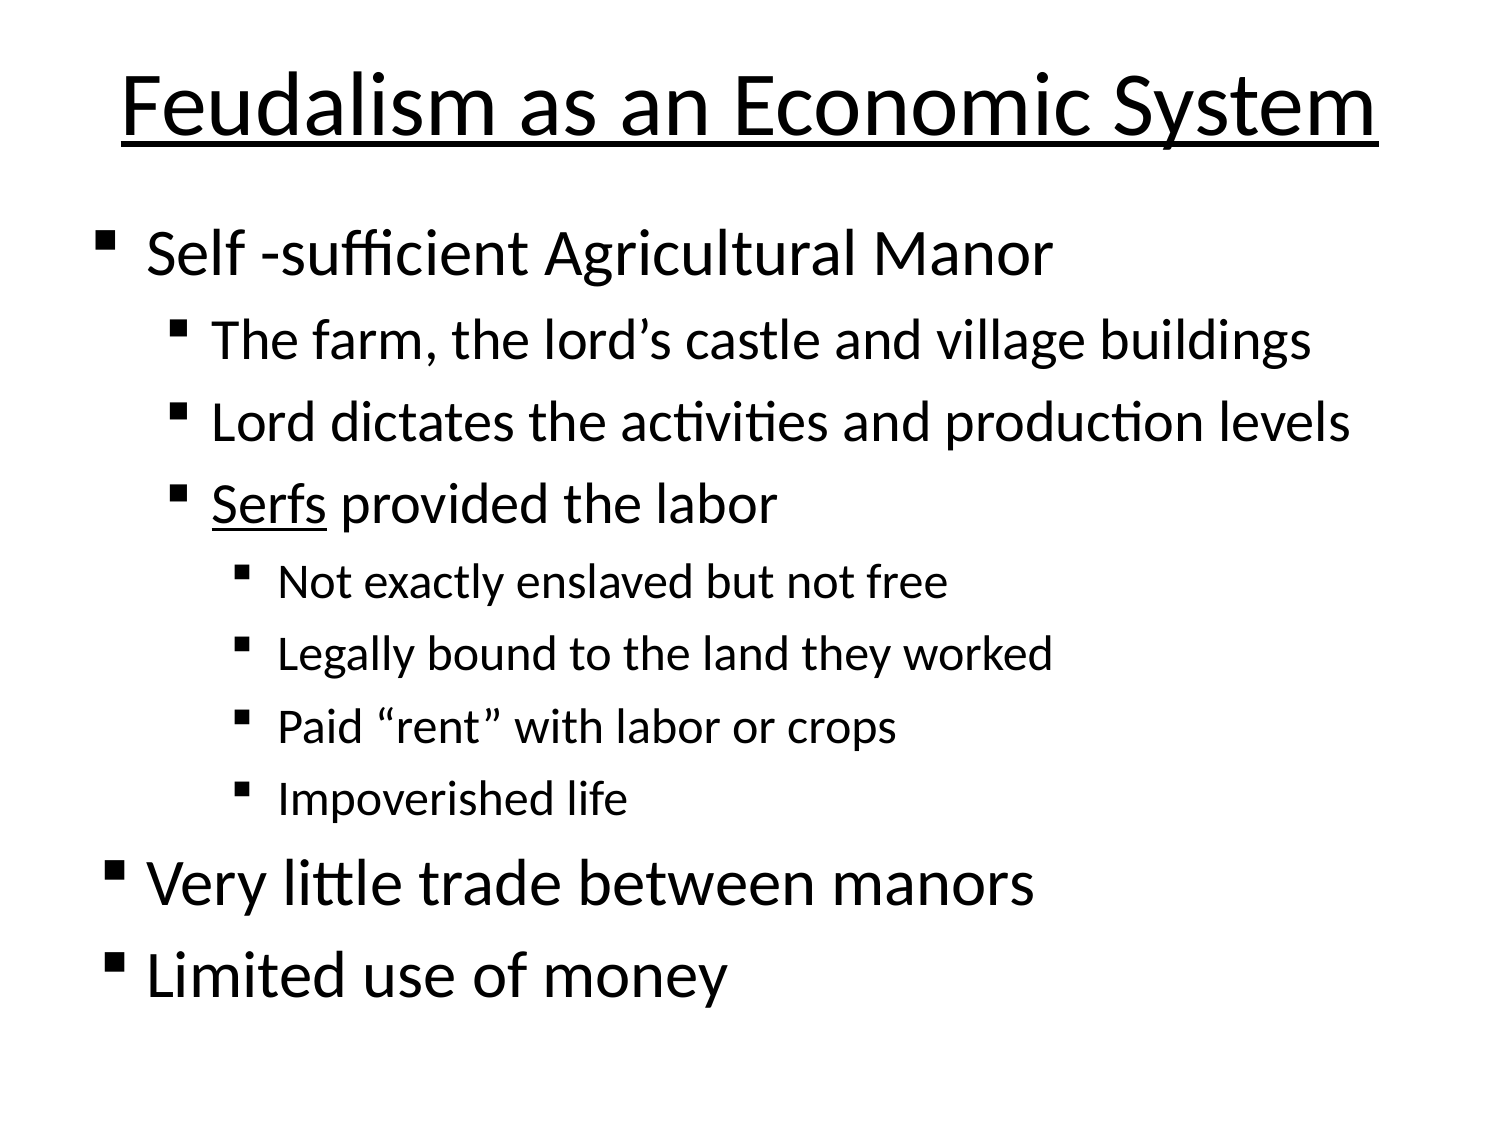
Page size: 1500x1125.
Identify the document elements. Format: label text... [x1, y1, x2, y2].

title Feudalism as an Economic System [75, 5, 1425, 193]
list Self -sufficient Agricultural Manor The farm, the lord’s castle and village buildings Lord dictates the activities and production levels Serfs provided the labor Not exactly enslaved but not free Legally bound to the land they worked Paid “rent” with labor or crops Impoverished life Very little trade between manors Limited use of money [75, 200, 1425, 1063]
